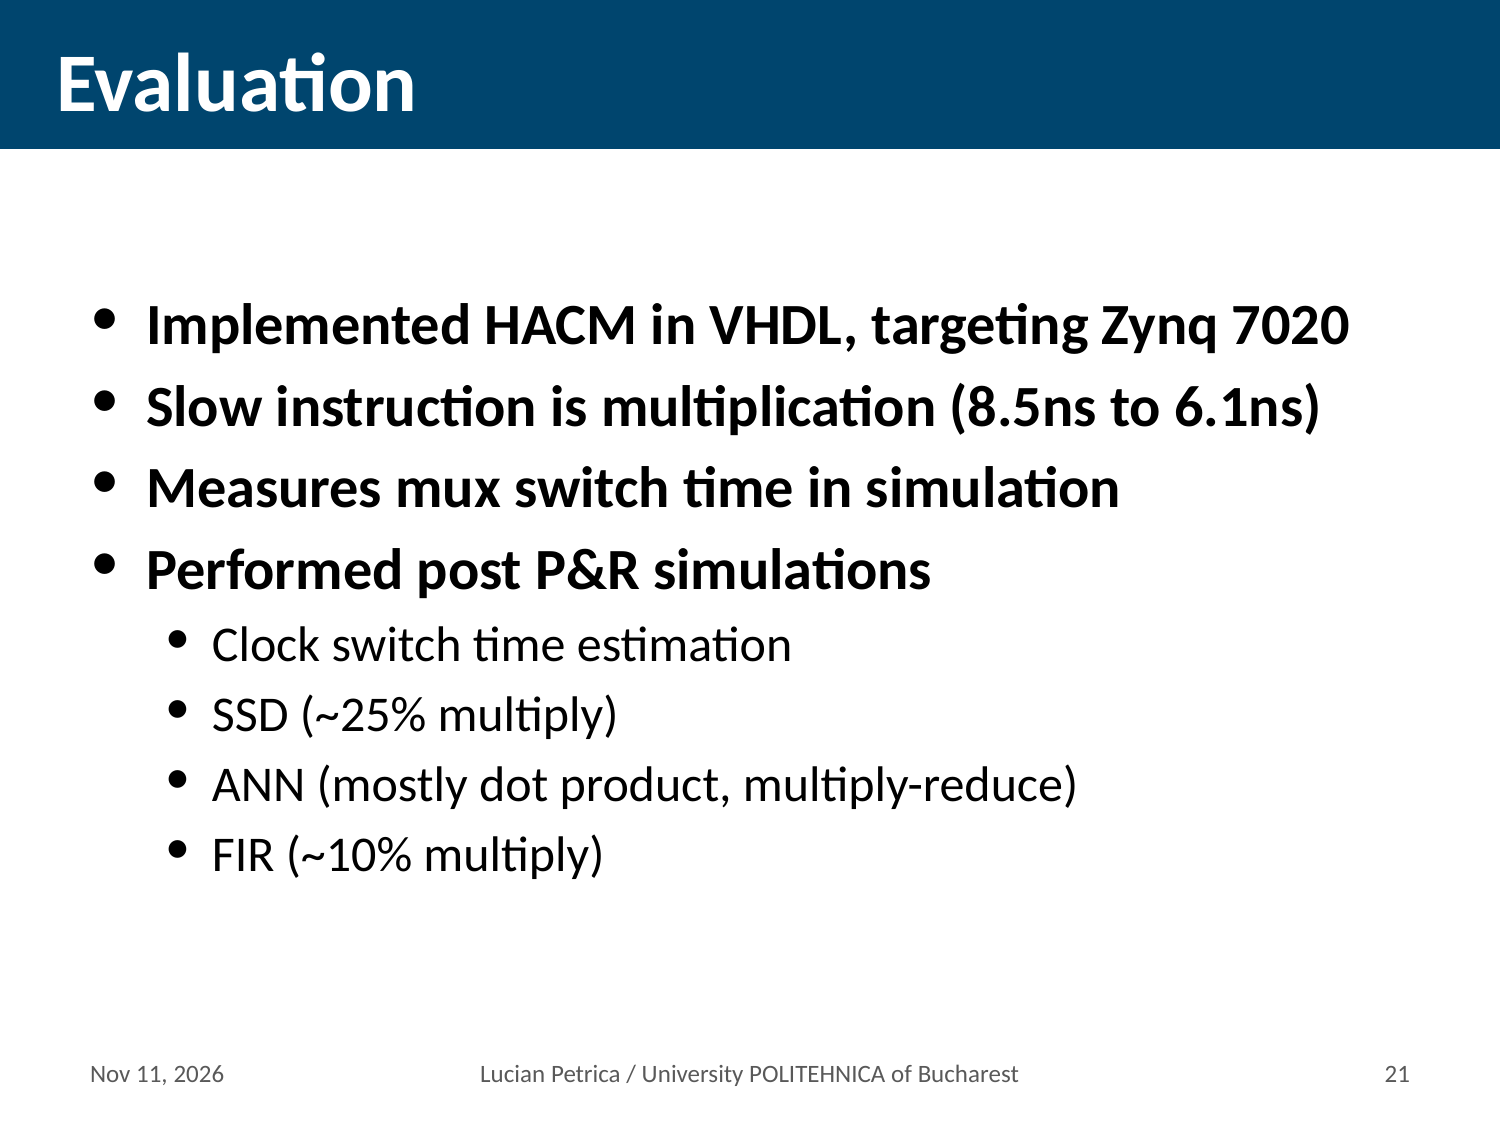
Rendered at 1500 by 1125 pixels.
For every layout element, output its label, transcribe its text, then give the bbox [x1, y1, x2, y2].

slide_number 20 [1246, 1042, 1425, 1103]
footer Lucian Petrica / University POLITEHNICA of Bucharest [277, 1042, 1223, 1103]
slide_number 11-Mar-15 [75, 1042, 254, 1103]
list Implemented HACM in VHDL, targeting Zynq 7020 Slow instruction is multiplication (8.5ns to 6.1ns) Measures mux switch time in simulation Performed post P&R simulations Clock switch time estimation SSD (~25% multiply) ANN (mostly dot product, multiply-reduce) FIR (~10% multiply) [75, 278, 1425, 941]
title Evaluation [41, 15, 1459, 142]
